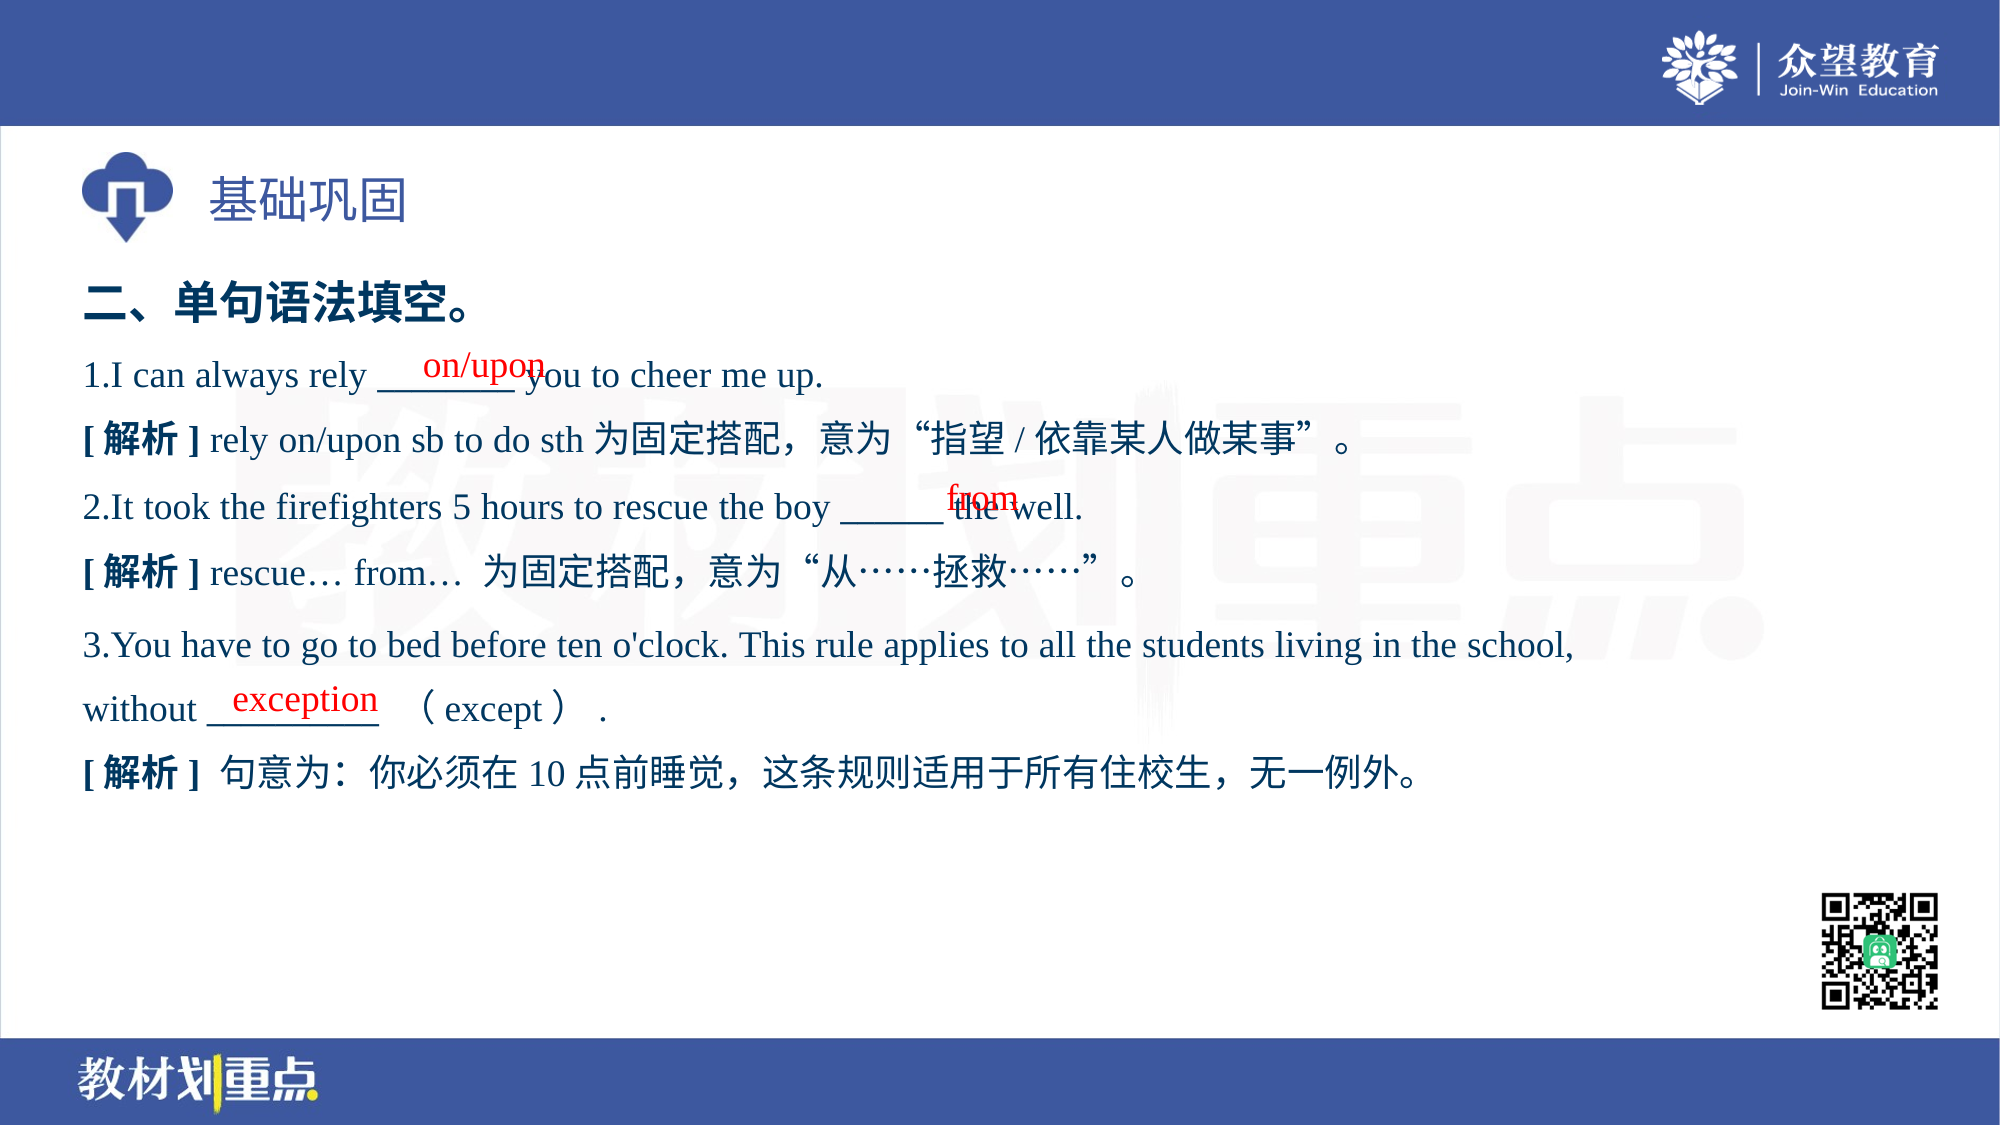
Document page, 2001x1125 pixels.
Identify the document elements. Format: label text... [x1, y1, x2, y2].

text_box 二、单句语法填空。 [82, 247, 1817, 330]
text_box on/upon [409, 319, 560, 378]
text_box from [932, 453, 1033, 512]
text_box exception [218, 654, 392, 713]
text_box 3.You have to go to bed before ten o'clock. This rule applies to all the students living in the school, without __________ （except）. [82, 595, 1817, 723]
text_box [解析] rely on/upon sb to do sth为固定搭配，意为“指望/依靠某人做某事”。 [82, 395, 1817, 453]
picture [0, 0, 2000, 1125]
text_box [解析] rescue… from… 为固定搭配，意为“从……拯救……”。 [82, 528, 1817, 587]
text_box [解析] 句意为：你必须在10点前睡觉，这条规则适用于所有住校生，无一例外。 [82, 729, 1817, 788]
text_box 2.It took the firefighters 5 hours to rescue the boy ______ the well. [82, 461, 1817, 520]
text_box 1.I can always rely ________ you to cheer me up. [82, 330, 1817, 388]
